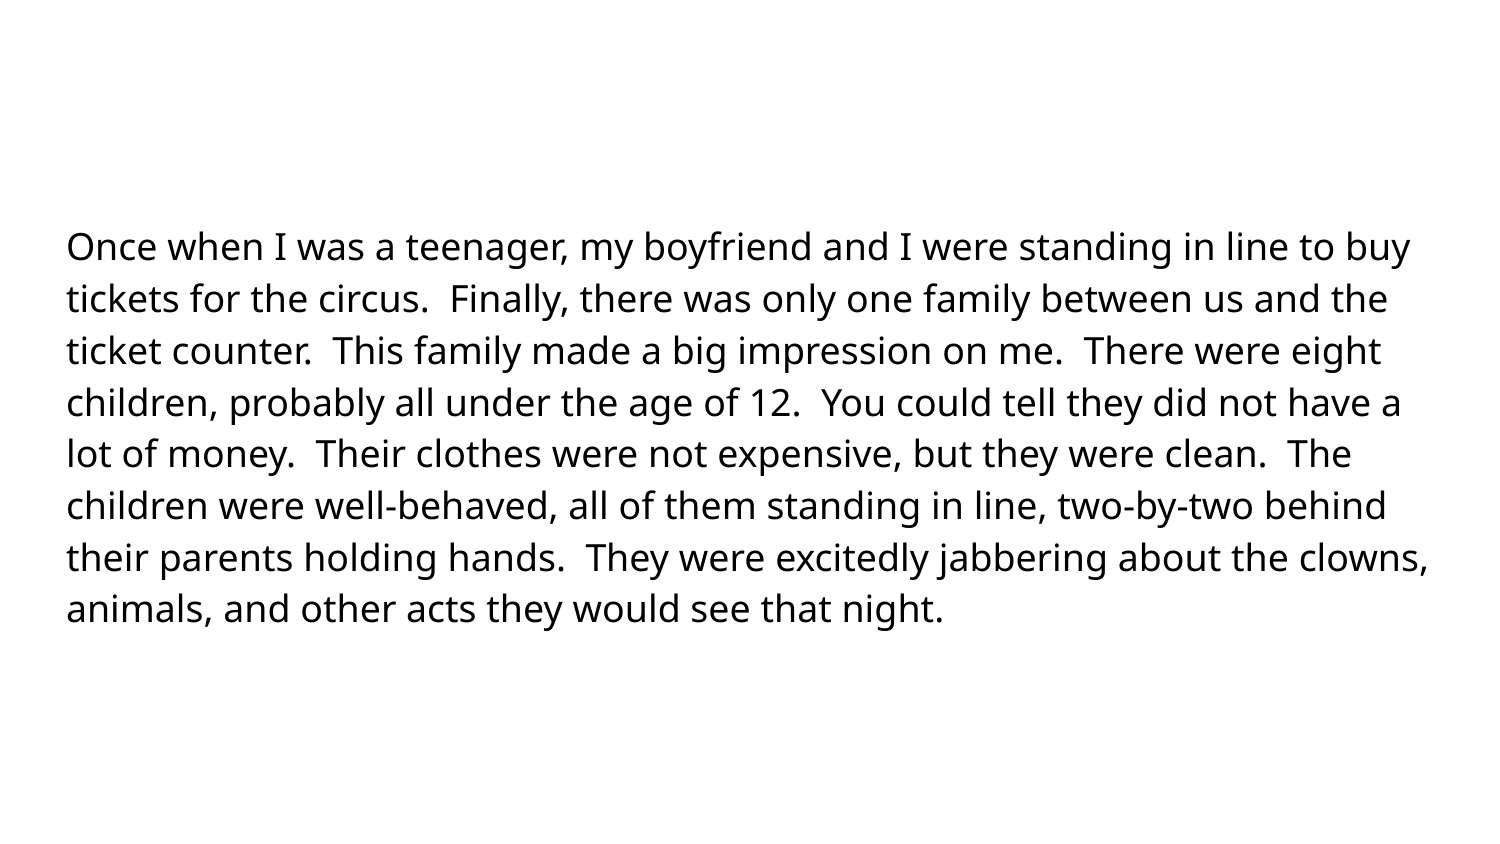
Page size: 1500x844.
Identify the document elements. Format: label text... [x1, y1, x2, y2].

list Once when I was a teenager, my boyfriend and I were standing in line to buy tickets for the circus. Finally, there was only one family between us and the ticket counter. This family made a big impression on me. There were eight children, probably all under the age of 12. You could tell they did not have a lot of money. Their clothes were not expensive, but they were clean. The children were well-behaved, all of them standing in line, two-by-two behind their parents holding hands. They were excitedly jabbering about the clowns, animals, and other acts they would see that night. [51, 201, 1449, 750]
